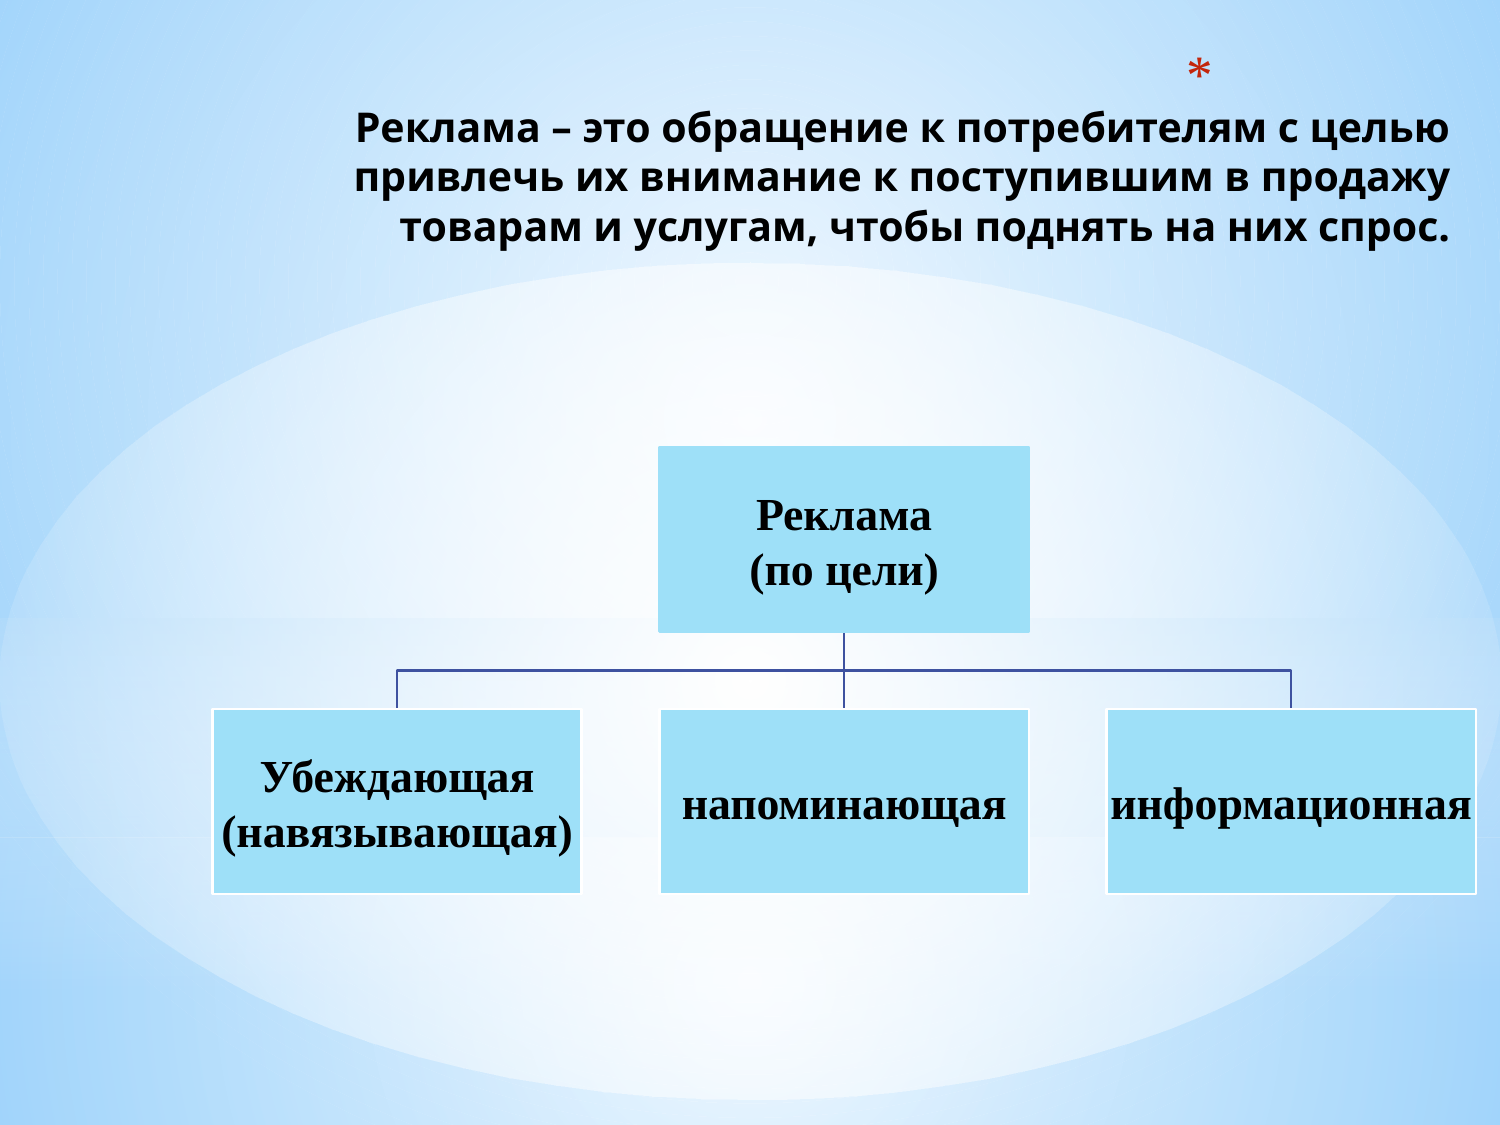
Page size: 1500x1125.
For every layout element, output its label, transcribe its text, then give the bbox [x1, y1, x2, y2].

title Реклама – это обращение к потребителям с целью привлечь их внимание к поступившим в продажу товарам и услугам, чтобы поднять на них спрос. [235, 45, 1466, 291]
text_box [211, 361, 1477, 980]
